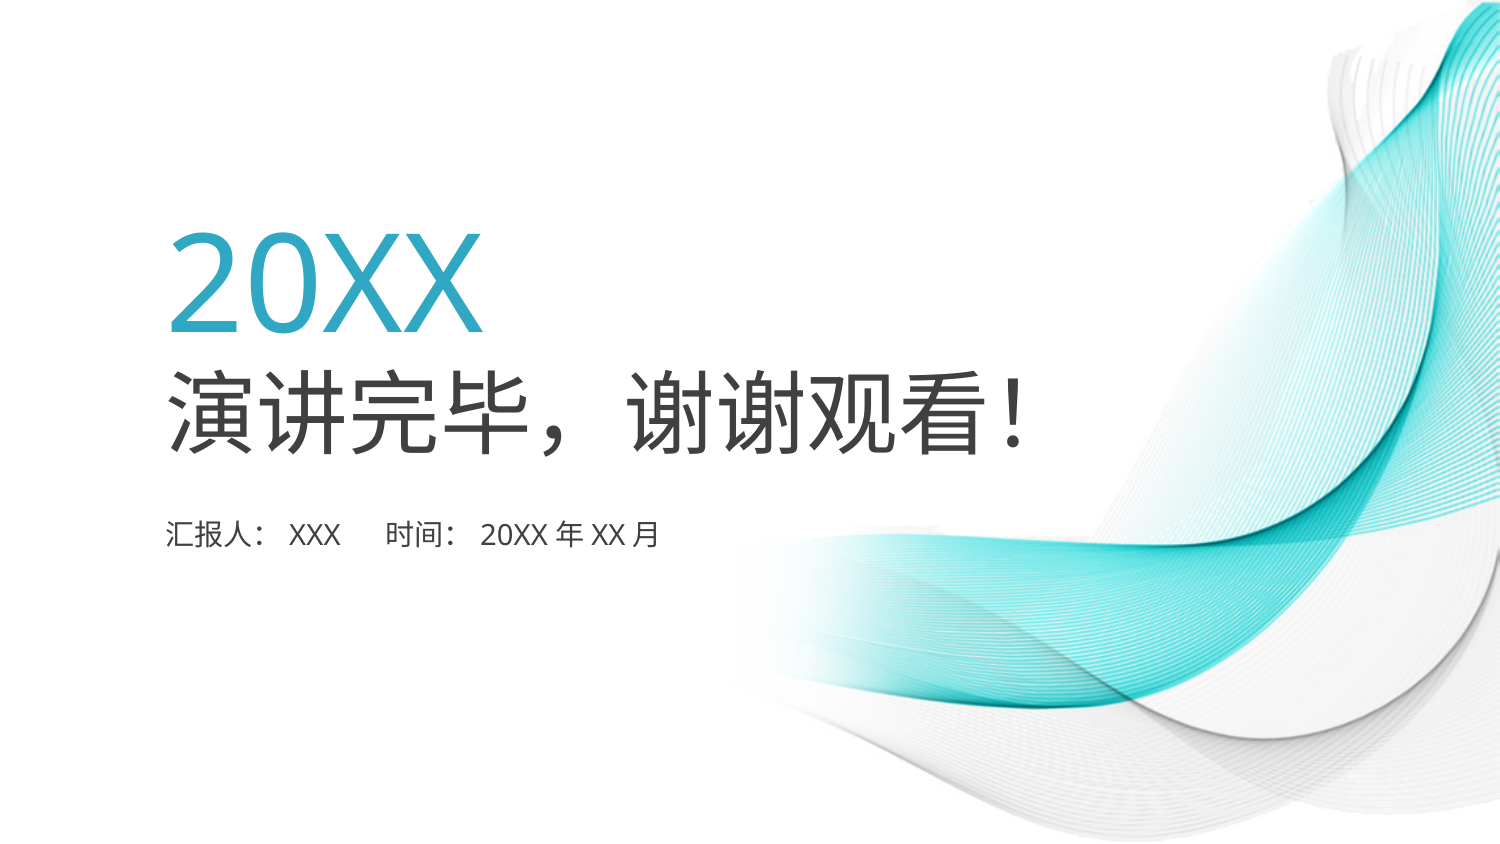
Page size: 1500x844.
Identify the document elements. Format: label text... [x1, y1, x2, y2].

text_box 演讲完毕，谢谢观看！ [165, 356, 641, 467]
picture [646, 0, 1500, 844]
text_box 汇报人：XXX 时间：20XX年XX月 [165, 516, 641, 552]
text_box 20XX [165, 195, 603, 361]
